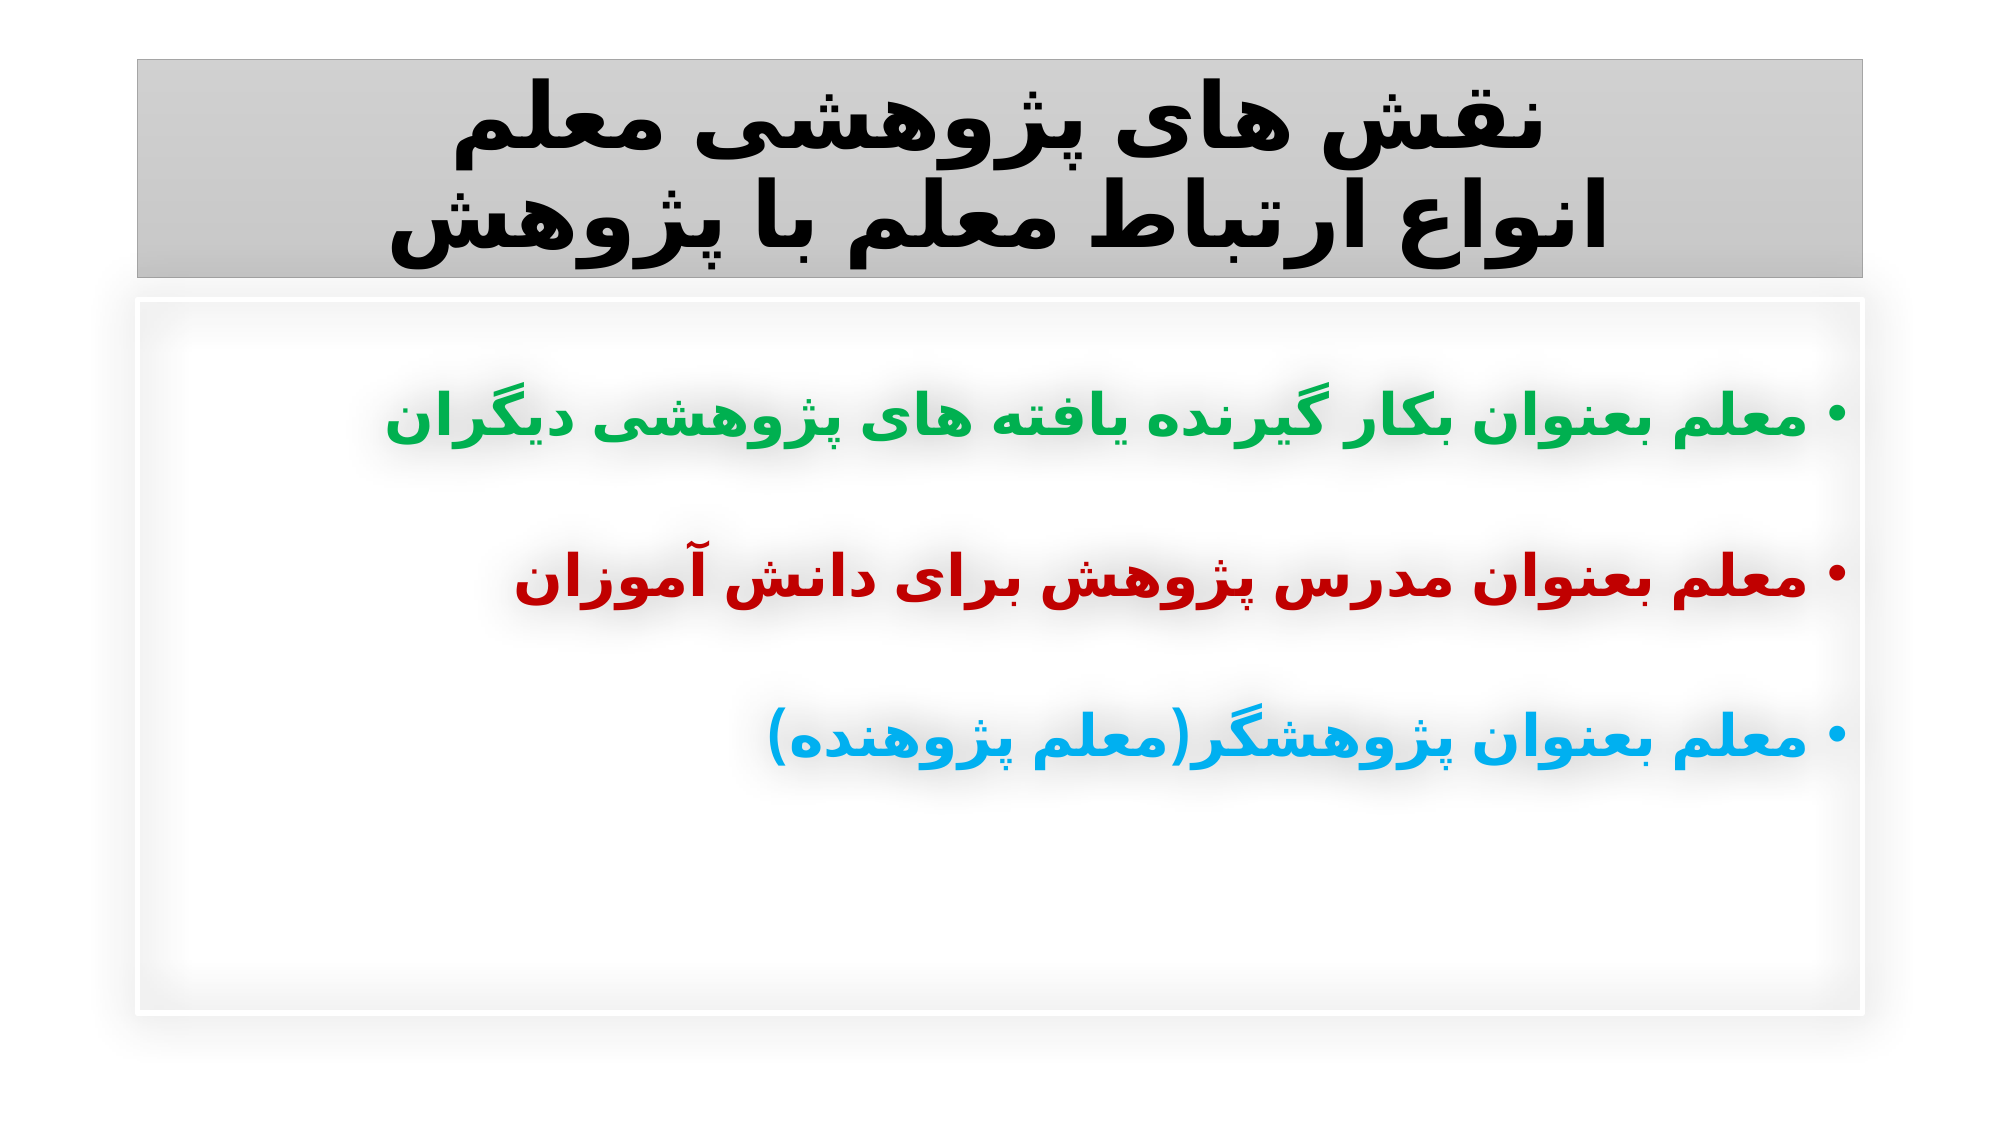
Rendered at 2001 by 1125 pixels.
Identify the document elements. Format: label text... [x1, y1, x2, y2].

list معلم بعنوان بکار گیرنده یافته های پژوهشی دیگران معلم بعنوان مدرس پژوهش برای دانش آموزان معلم بعنوان پژوهشگر(معلم پژوهنده) [137, 299, 1863, 1014]
title نقش های پژوهشی معلم انواع ارتباط معلم با پژوهش [137, 59, 1863, 270]
